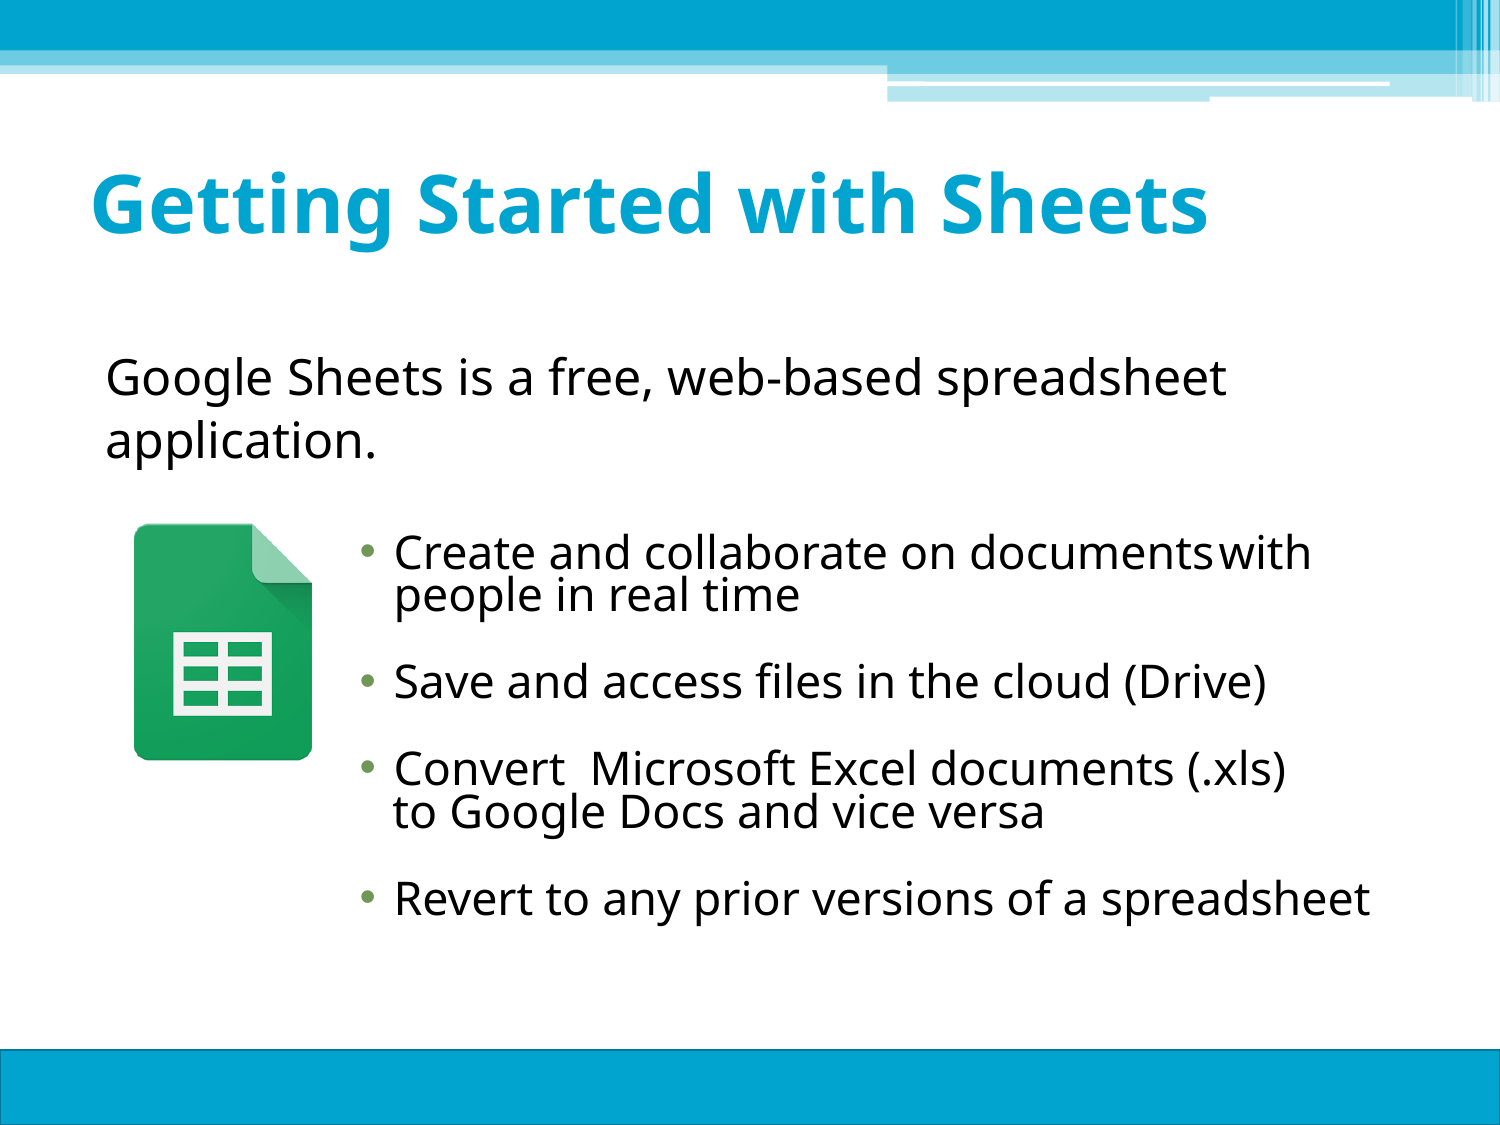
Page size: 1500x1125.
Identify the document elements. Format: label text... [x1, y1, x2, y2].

text_box Create and collaborate on documents with people in real time Save and access files in the cloud (Drive) Convert Microsoft Excel documents (.xls) to Google Docs and vice versa Revert to any prior versions of a spreadsheet [324, 487, 1400, 1013]
title Getting Started with Sheets [75, 115, 1418, 288]
text_box [0, 1049, 1500, 1125]
picture [97, 516, 348, 767]
list Google Sheets is a free, web-based spreadsheet application. [69, 337, 1412, 500]
